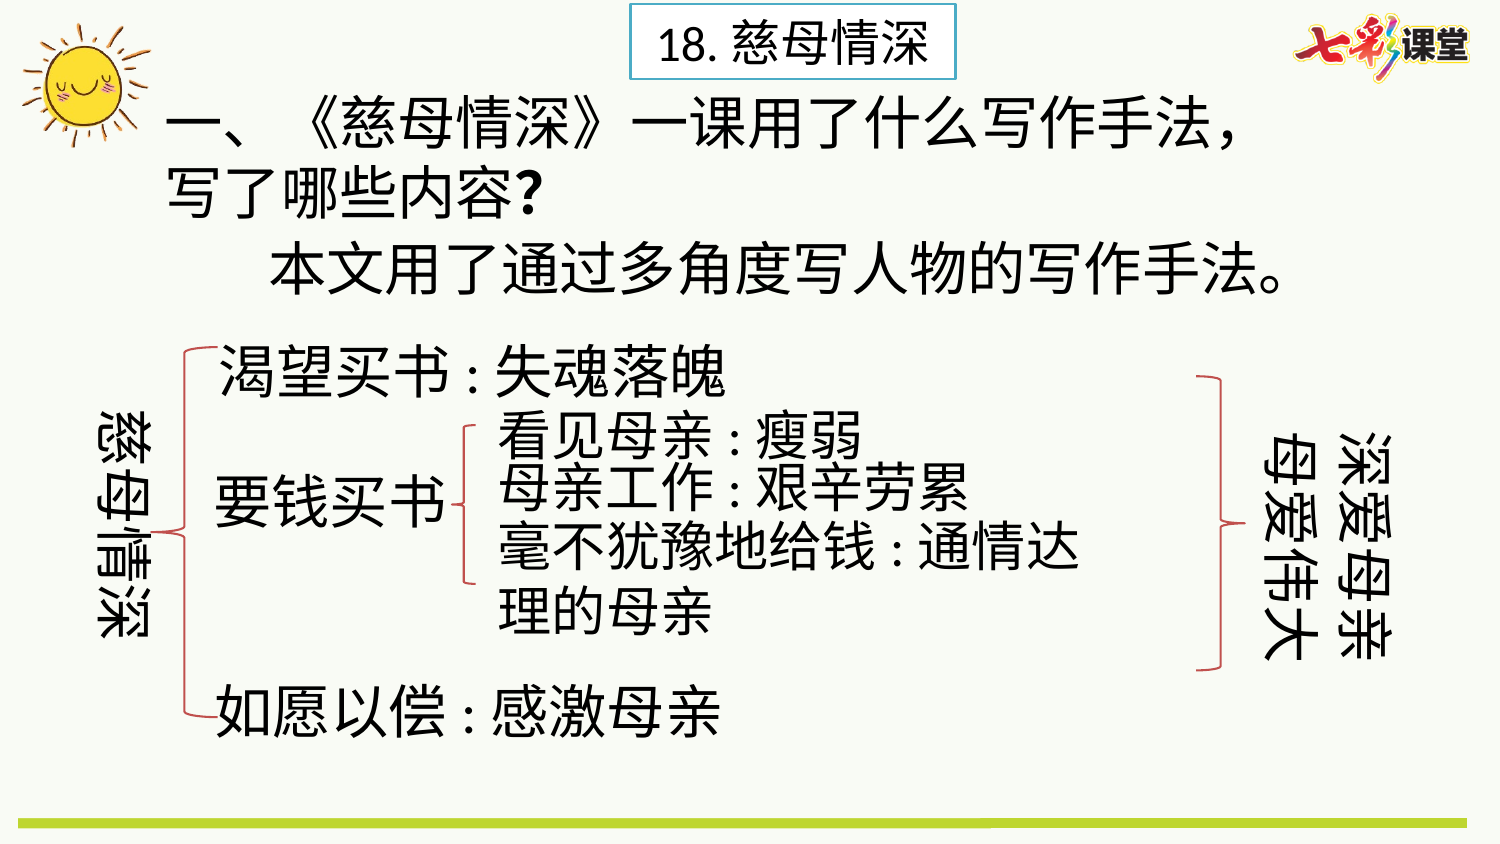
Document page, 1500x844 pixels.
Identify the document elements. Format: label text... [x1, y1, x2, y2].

text_box 深爱母亲 [1307, 415, 1409, 667]
text_box 如愿以偿:感激母亲 [199, 667, 952, 753]
text_box 本文用了通过多角度写人物的写作手法。 [253, 225, 1500, 310]
text_box 渴望买书:失魂落魄 [203, 327, 833, 413]
text_box 母爱伟大 [1234, 415, 1307, 667]
text_box [1196, 375, 1234, 672]
text_box 慈母情深 [67, 393, 169, 688]
picture [0, 0, 173, 172]
text_box 一、《慈母情深》一课用了什么写作手法，写了哪些内容？ [149, 78, 1336, 234]
picture [18, 771, 1467, 844]
text_box 毫不犹豫地给钱:通情达理的母亲 [482, 504, 1134, 650]
text_box 18.慈母情深 [629, 3, 957, 80]
text_box [169, 346, 218, 718]
text_box 看见母亲:瘦弱 [482, 393, 1046, 445]
text_box 母亲工作:艰辛劳累 [482, 445, 1046, 504]
picture [1291, 9, 1472, 87]
text_box [450, 424, 476, 585]
text_box 要钱买书 [198, 458, 462, 543]
